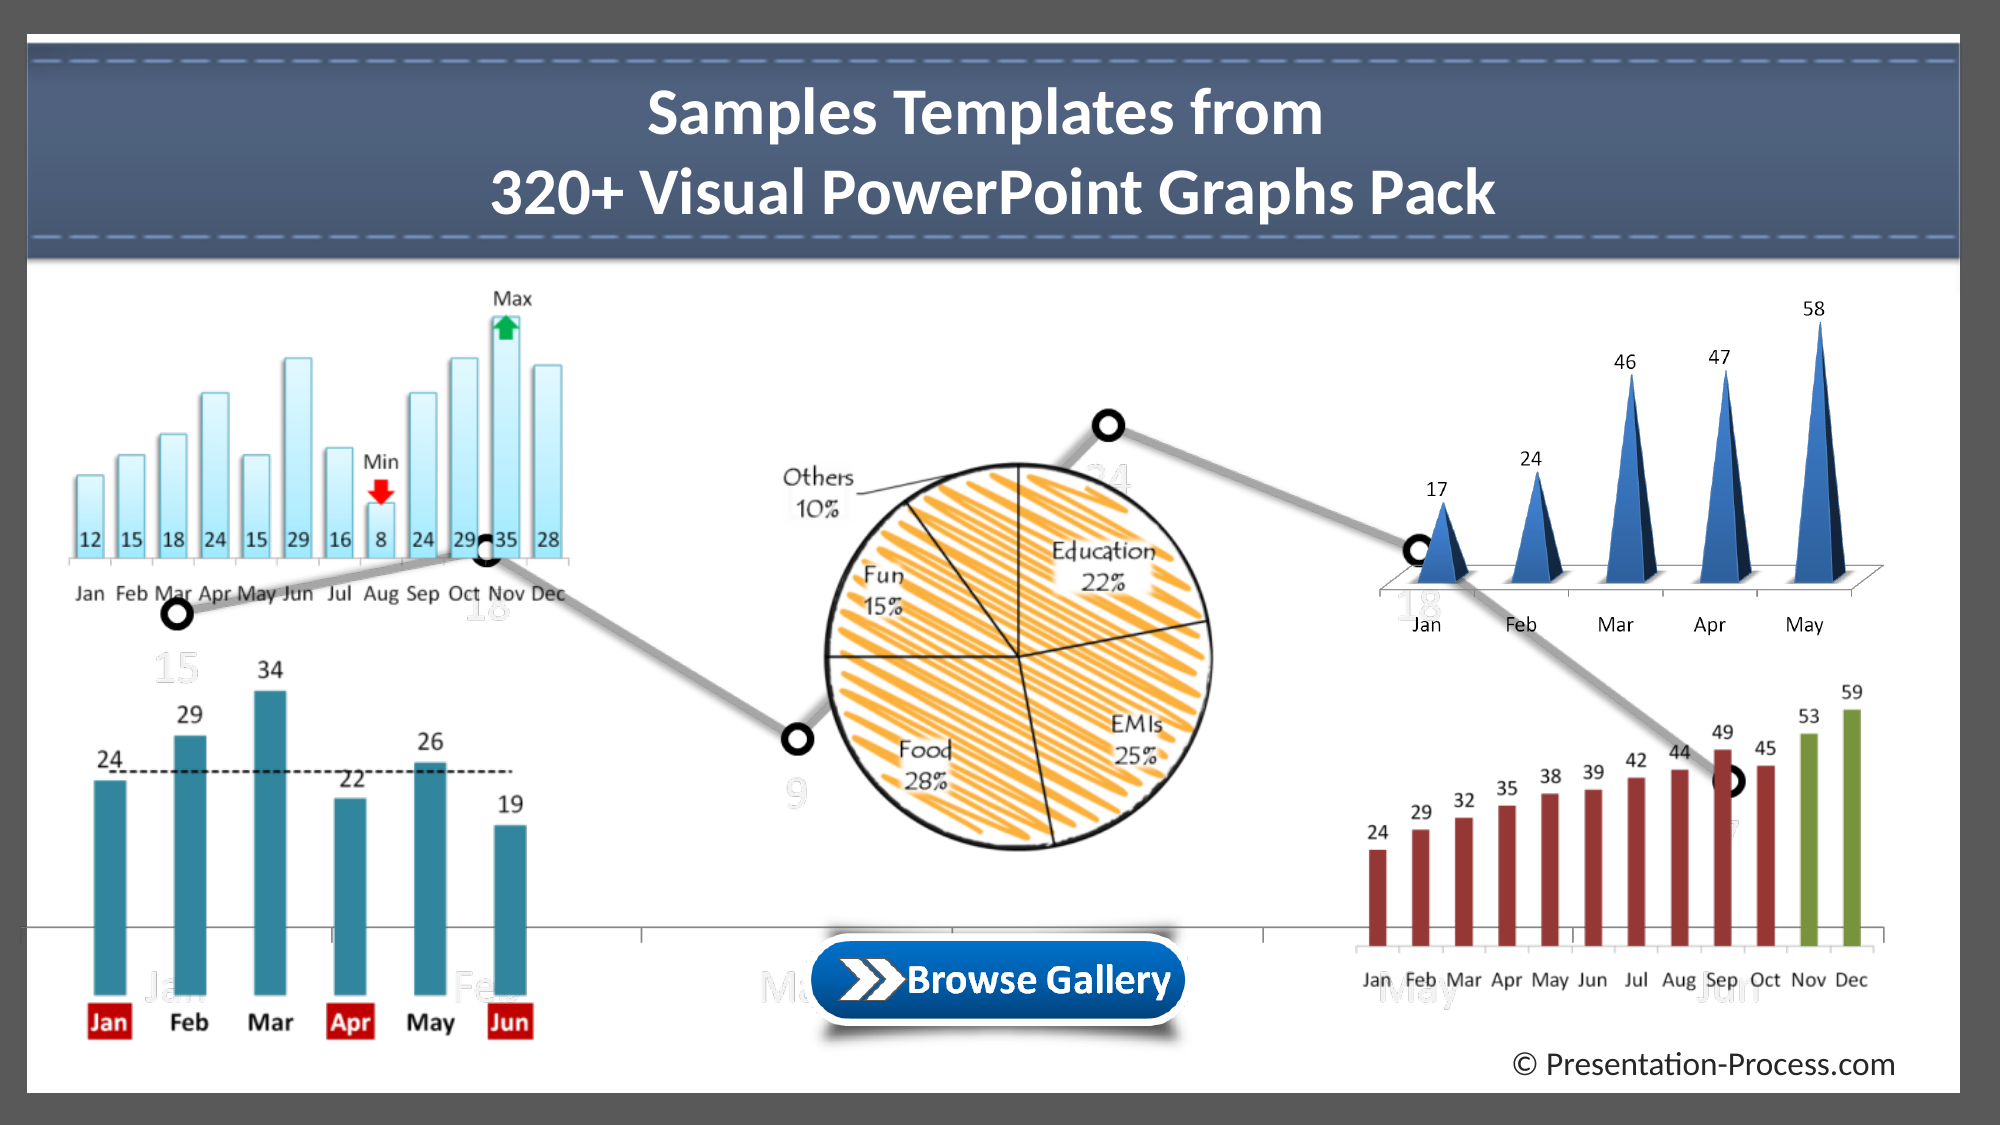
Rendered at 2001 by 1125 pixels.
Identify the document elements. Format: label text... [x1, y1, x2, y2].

text_box © Presentation-Process.com [1168, 1038, 1919, 1090]
text_box [23, 30, 1964, 37]
picture [0, 37, 1963, 1060]
text_box [23, 326, 1964, 1097]
